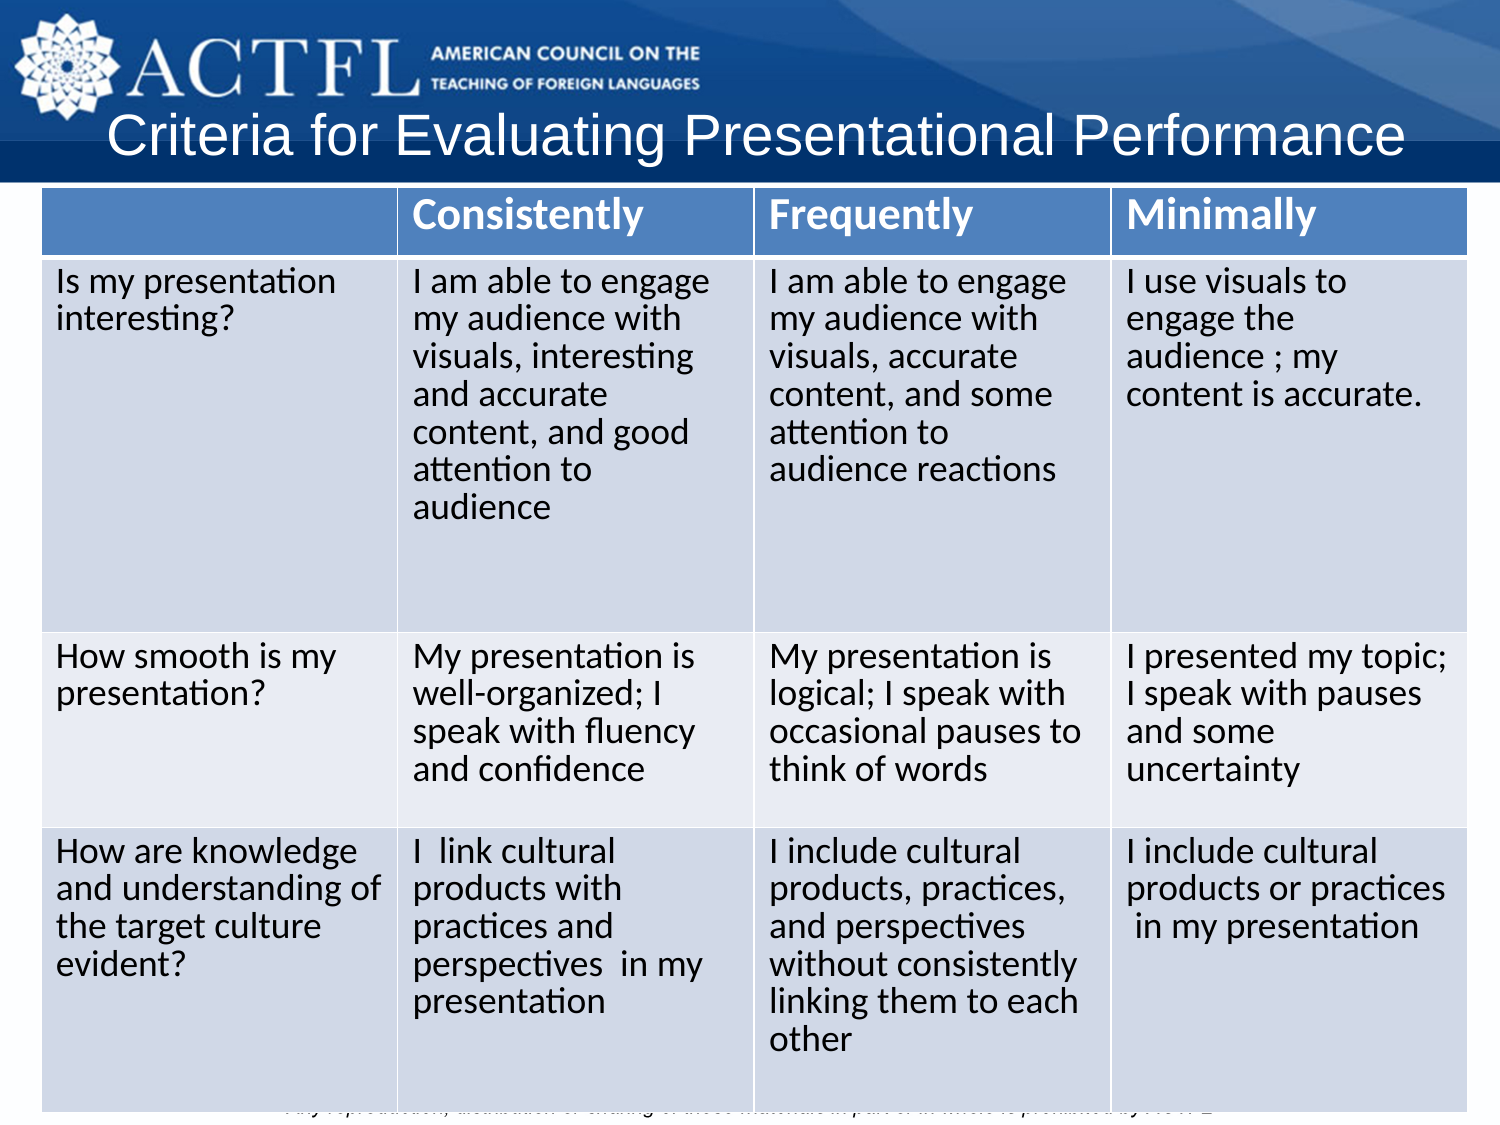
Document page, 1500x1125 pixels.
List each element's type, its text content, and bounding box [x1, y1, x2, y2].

table_cell My presentation is well-organized; I speak with fluency and confidence [398, 633, 753, 827]
table_cell How are knowledge and understanding of the target culture evident? [42, 828, 397, 1112]
table_cell I link cultural products with practices and perspectives in my presentation [398, 828, 753, 1112]
table_header [42, 188, 397, 255]
table_cell I am able to engage my audience with visuals, interesting and accurate content, and good attention to audience [398, 260, 753, 632]
table_header Minimally [1112, 188, 1467, 255]
table_cell How smooth is my presentation? [42, 633, 397, 827]
table_cell I presented my topic; I speak with pauses and some uncertainty [1112, 633, 1467, 827]
table_header Frequently [755, 188, 1110, 255]
table_header Consistently [398, 188, 753, 255]
table_cell I include cultural products or practices in my presentation [1112, 828, 1467, 1112]
text_box Criteria for Evaluating Presentational Performance [91, 89, 1488, 175]
table_cell My presentation is logical; I speak with occasional pauses to think of words [755, 633, 1110, 827]
table_cell I include cultural products, practices, and perspectives without consistently linking them to each other [755, 828, 1110, 1112]
table_cell I use visuals to engage the audience ; my content is accurate. [1112, 260, 1467, 632]
table_cell I am able to engage my audience with visuals, accurate content, and some attention to audience reactions [755, 260, 1110, 632]
table_cell Is my presentation interesting? [42, 260, 397, 632]
picture [0, 0, 1500, 1125]
